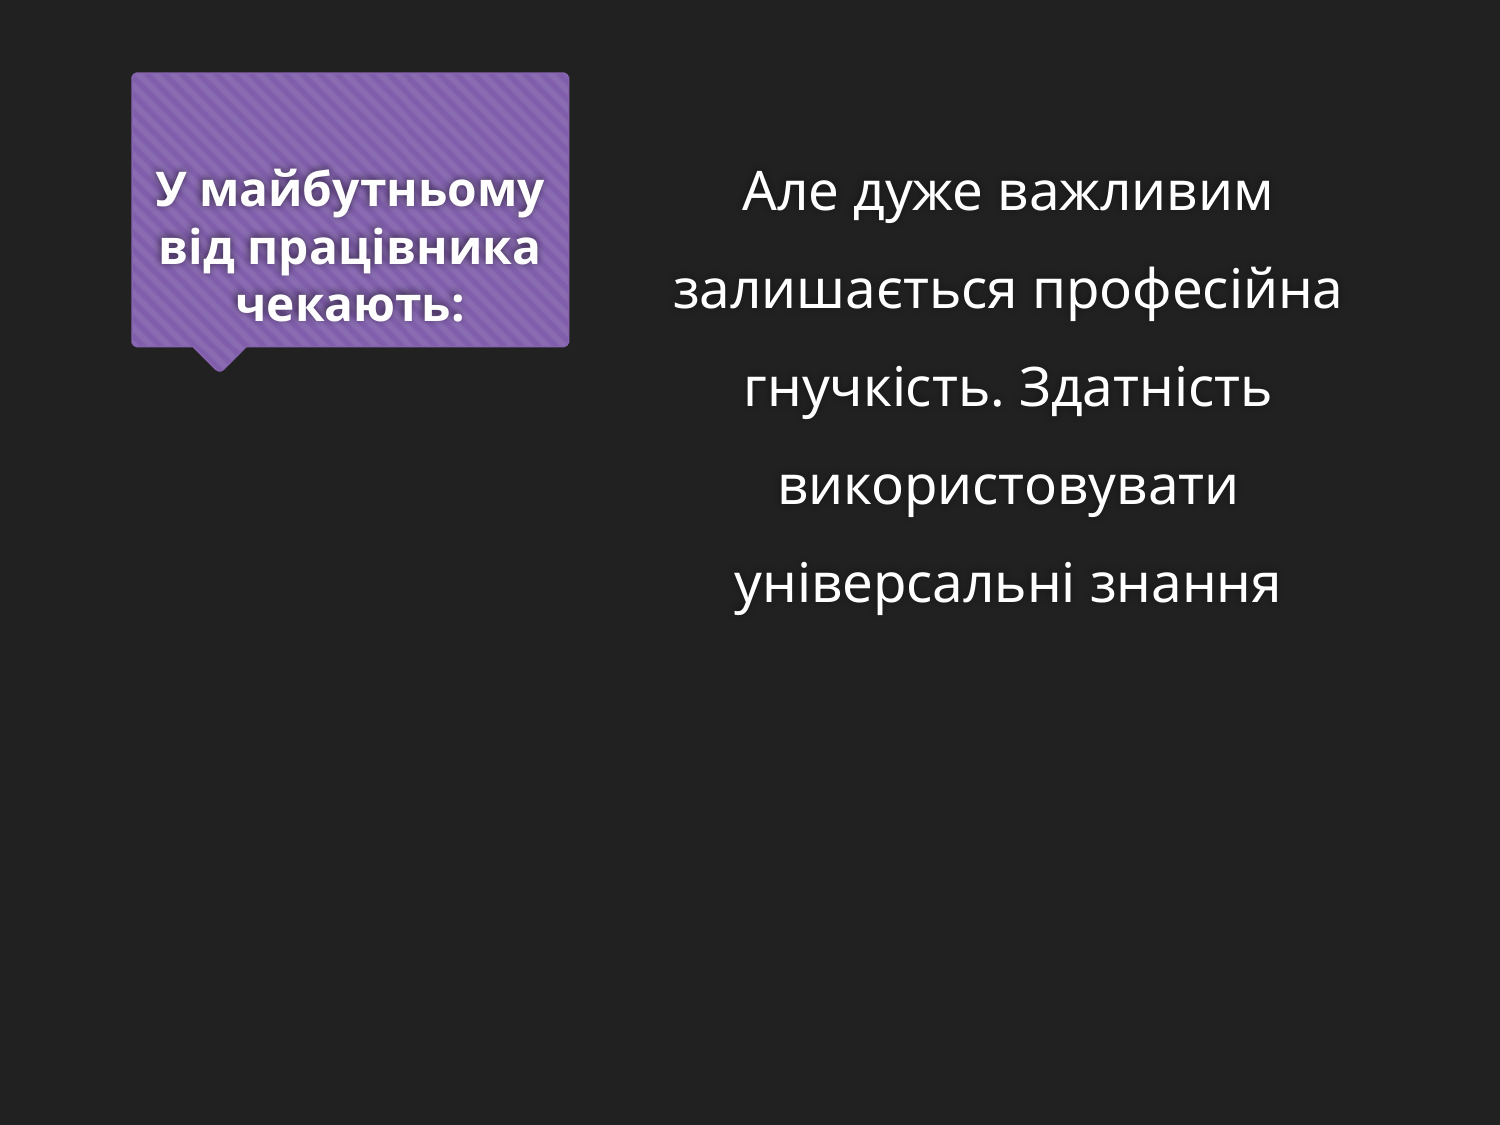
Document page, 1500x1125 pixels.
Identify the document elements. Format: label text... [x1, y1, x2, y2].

title У майбутньому від працівника чекають: [132, 73, 569, 339]
list Але дуже важливим залишається професійна гнучкість. Здатність використовувати універсальні знання [655, 73, 1362, 664]
